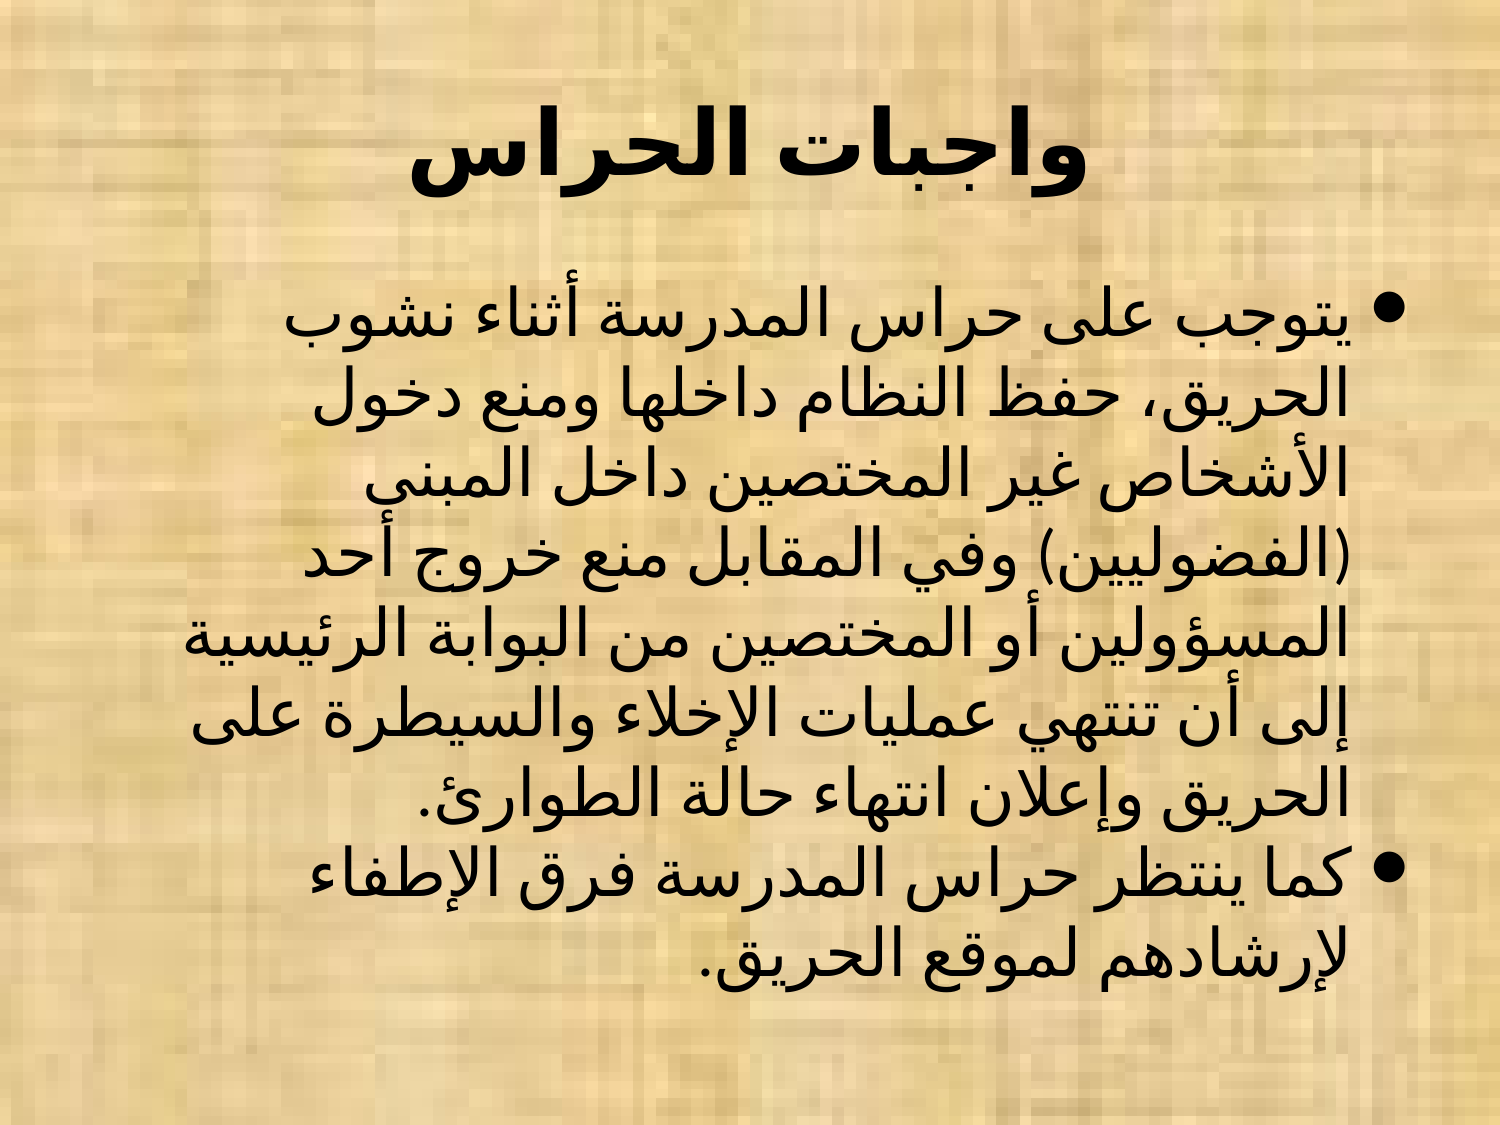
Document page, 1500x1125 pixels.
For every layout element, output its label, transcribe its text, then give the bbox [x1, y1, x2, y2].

list يتوجب على حراس المدرسة أثناء نشوب الحريق، حفظ النظام داخلها ومنع دخول الأشخاص غير المختصين داخل المبنى (الفضوليين) وفي المقابل منع خروج أحد المسؤولين أو المختصين من البوابة الرئيسية إلى أن تنتهي عمليات الإخلاء والسيطرة على الحريق وإعلان انتهاء حالة الطوارئ. كما ينتظر حراس المدرسة فرق الإطفاء لإرشادهم لموقع الحريق. [75, 262, 1425, 1005]
picture [0, 0, 1500, 1125]
title واجبات الحراس [75, 45, 1425, 233]
